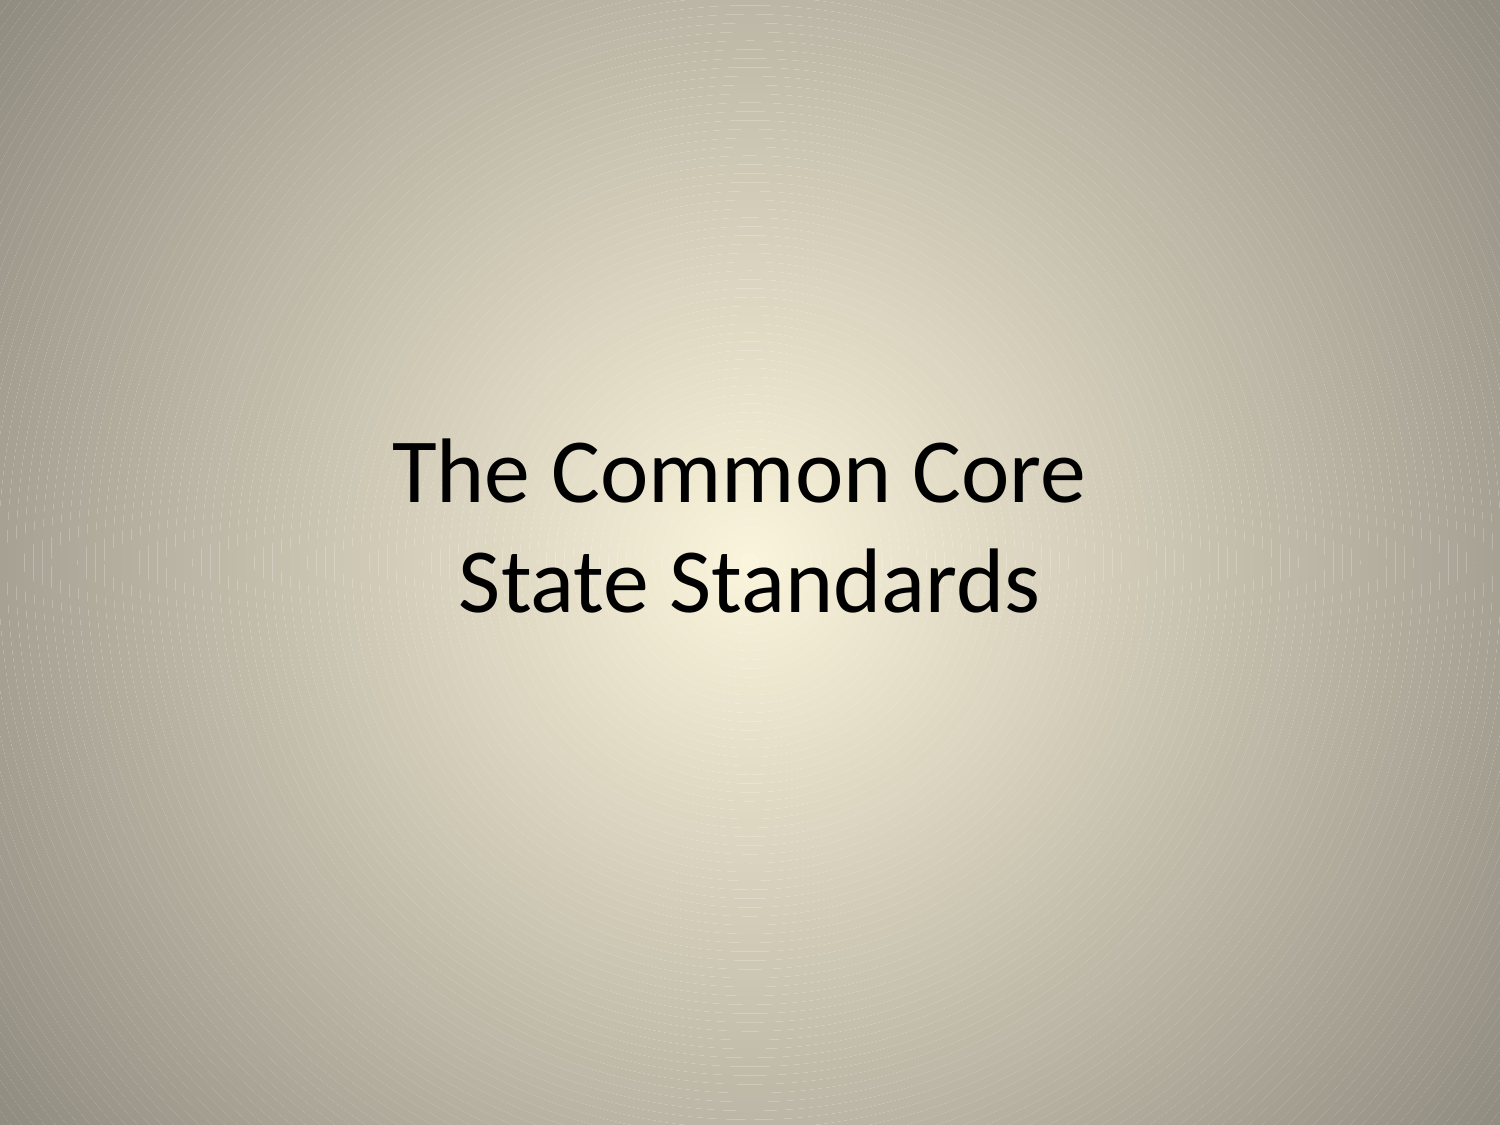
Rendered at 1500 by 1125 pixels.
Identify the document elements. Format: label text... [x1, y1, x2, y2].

title The Common Core State Standards [99, 399, 1400, 642]
